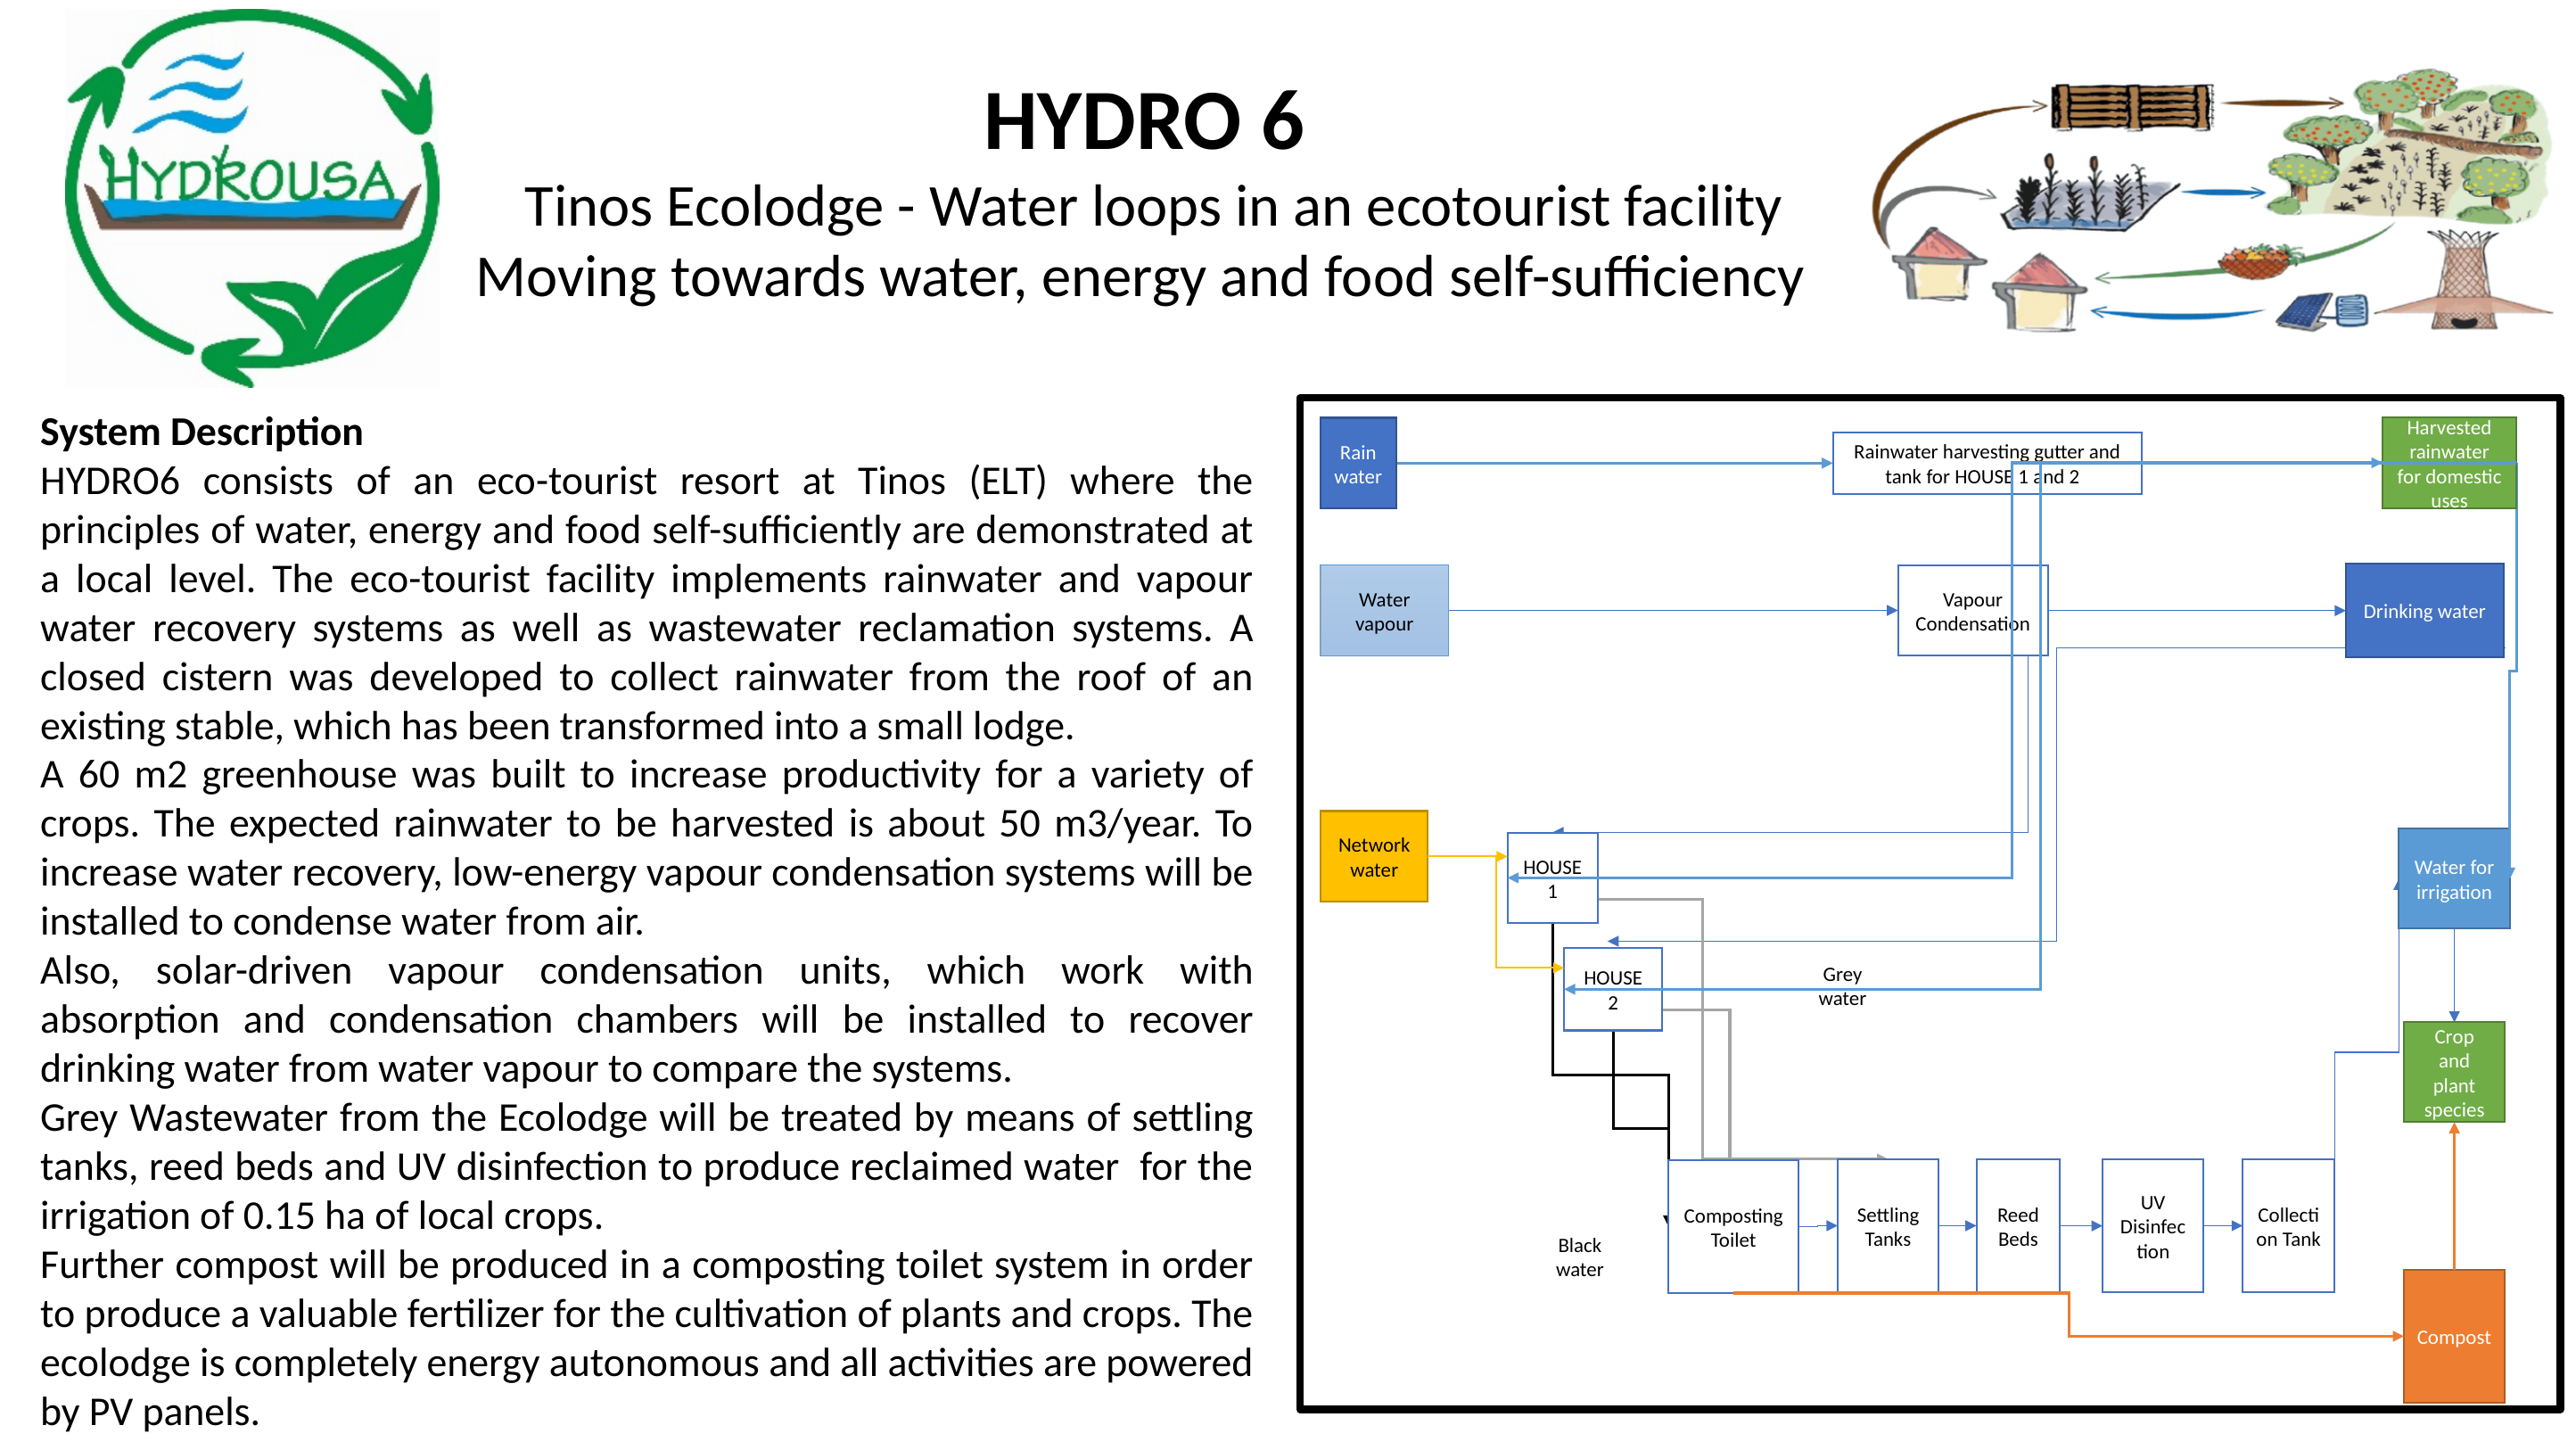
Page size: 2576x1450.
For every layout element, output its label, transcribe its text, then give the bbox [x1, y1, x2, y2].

text_box System Description HYDRO6 consists of an eco-tourist resort at Tinos (ELT) where the principles of water, energy and food self-sufficiently are demonstrated at a local level. The eco-tourist facility implements rainwater and vapour water recovery systems as well as wastewater reclamation systems. A closed cistern was developed to collect rainwater from the roof of an existing stable, which has been transformed into a small lodge. A 60 m2 greenhouse was built to increase productivity for a variety of crops. The expected rainwater to be harvested is about 50 m3/year. To increase water recovery, low-energy vapour condensation systems will be installed to condense water from air. Also, solar-driven vapour condensation units, which work with absorption and condensation chambers will be installed to recover drinking water from water vapour to compare the systems. Grey Wastewater from the Ecolodge will be treated by means of settling tanks, reed beds and UV disinfection to produce reclaimed water for the irrigation of 0.15 ha of local crops. Further compost will be produced in a composting toilet system in order to produce a valuable fertilizer for the cultivation of plants and crops. The ecolodge is completely energy autonomous and all activities are powered by PV panels. [27, 397, 1268, 1441]
text_box HYDRO 6 Tinos Ecolodge - Water loops in an ecotourist facility Moving towards water, energy and food self-sufficiency [440, 56, 1852, 316]
text_box [1299, 398, 2561, 1410]
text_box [1320, 417, 2517, 1403]
picture [1852, 34, 2561, 350]
picture [65, 9, 440, 388]
